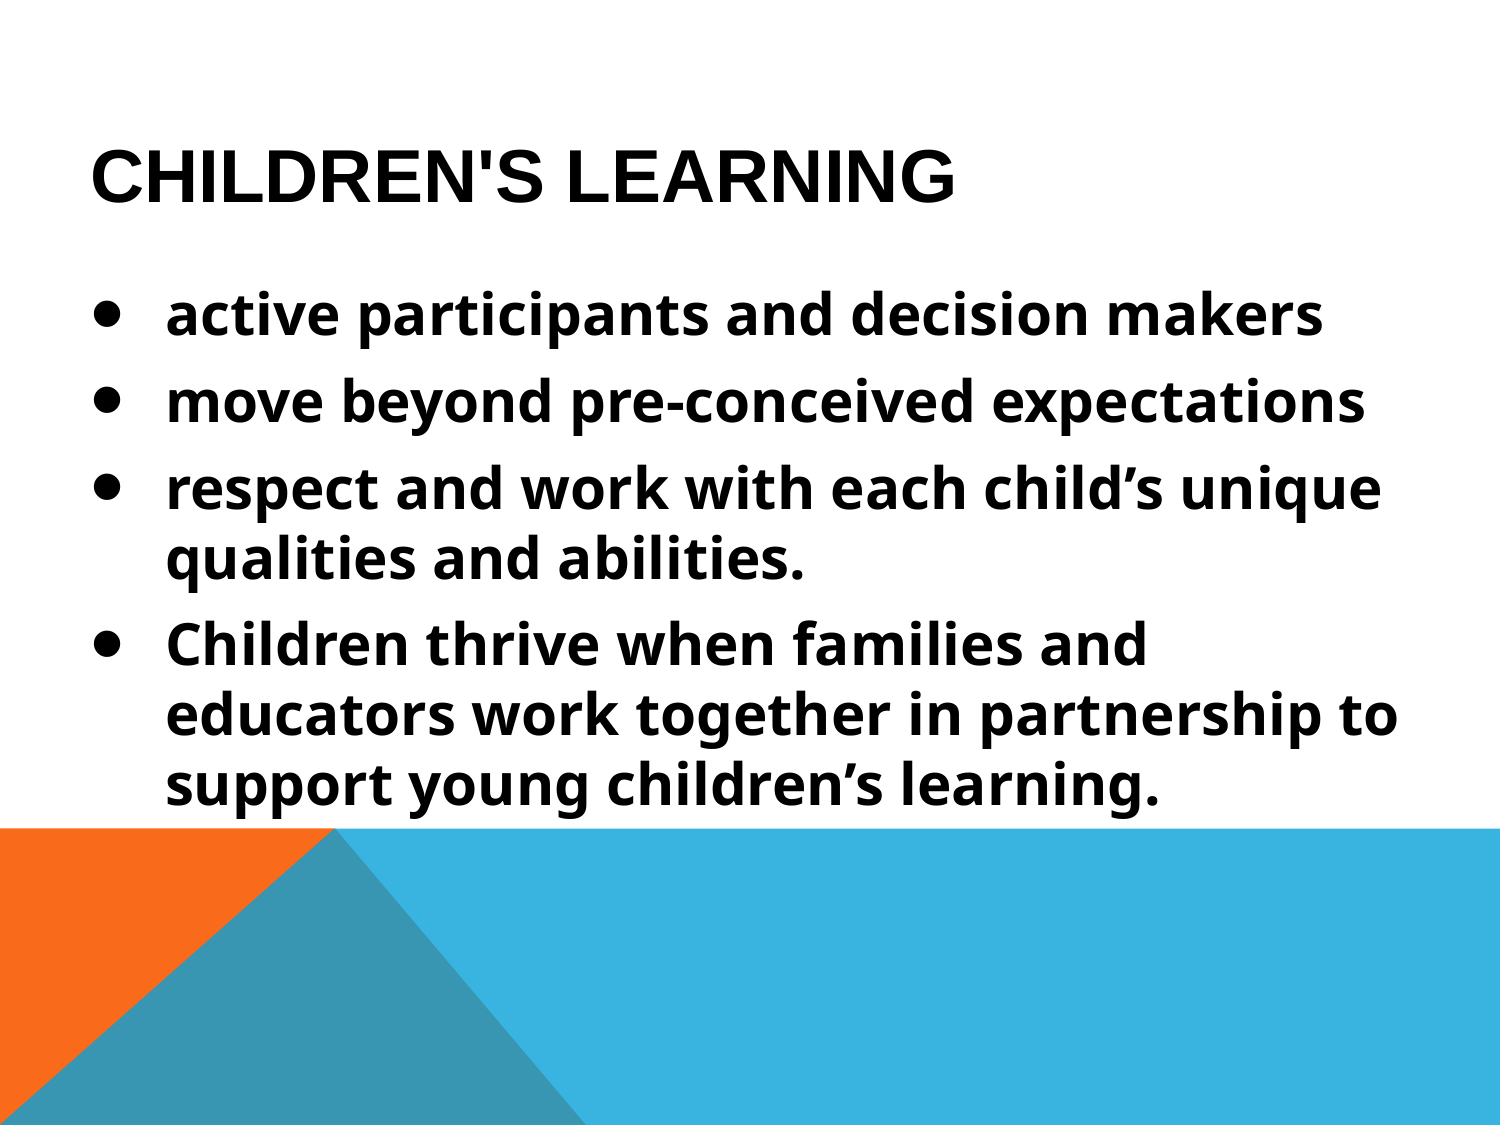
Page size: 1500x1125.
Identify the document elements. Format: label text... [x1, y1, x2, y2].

list active participants and decision makers move beyond pre-conceived expectations respect and work with each child’s unique qualities and abilities. Children thrive when families and educators work together in partnership to support young children’s learning. [75, 262, 1425, 931]
title Children's Learning [75, 14, 1425, 233]
